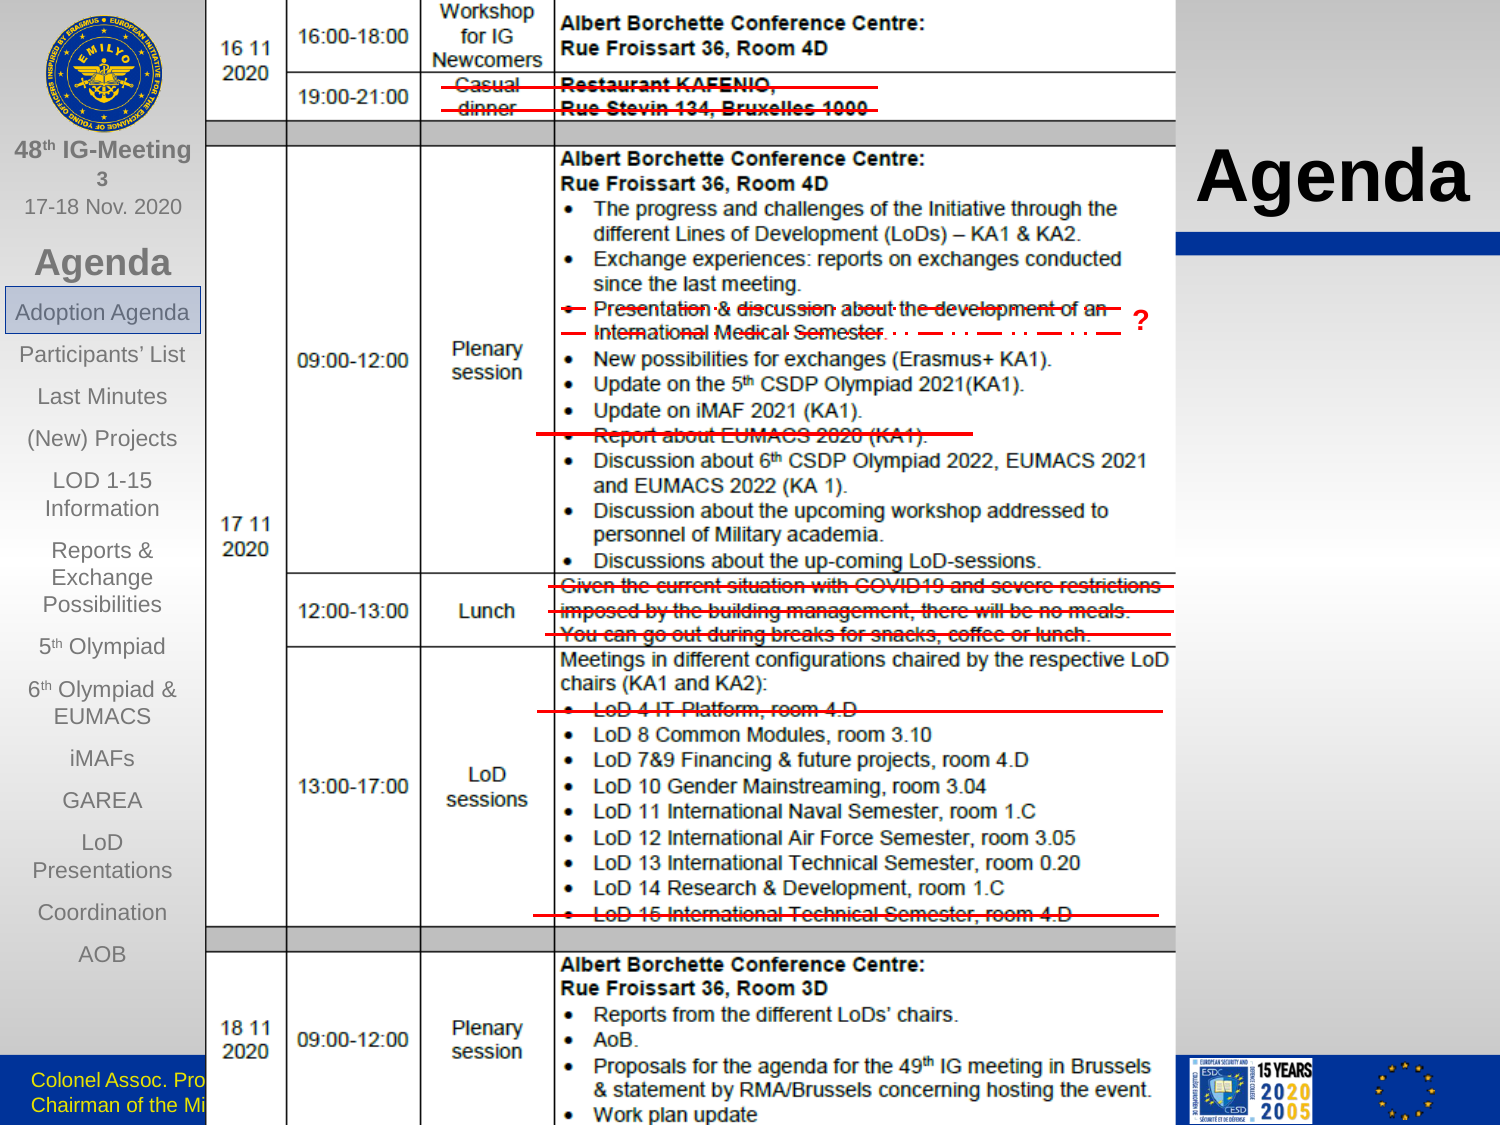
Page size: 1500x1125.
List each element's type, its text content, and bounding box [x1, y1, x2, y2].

title Agenda [1181, 28, 1471, 217]
picture [1189, 1058, 1313, 1124]
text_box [204, 0, 1176, 1125]
picture [45, 14, 163, 133]
picture [1374, 1060, 1435, 1120]
text_box [5, 286, 199, 334]
